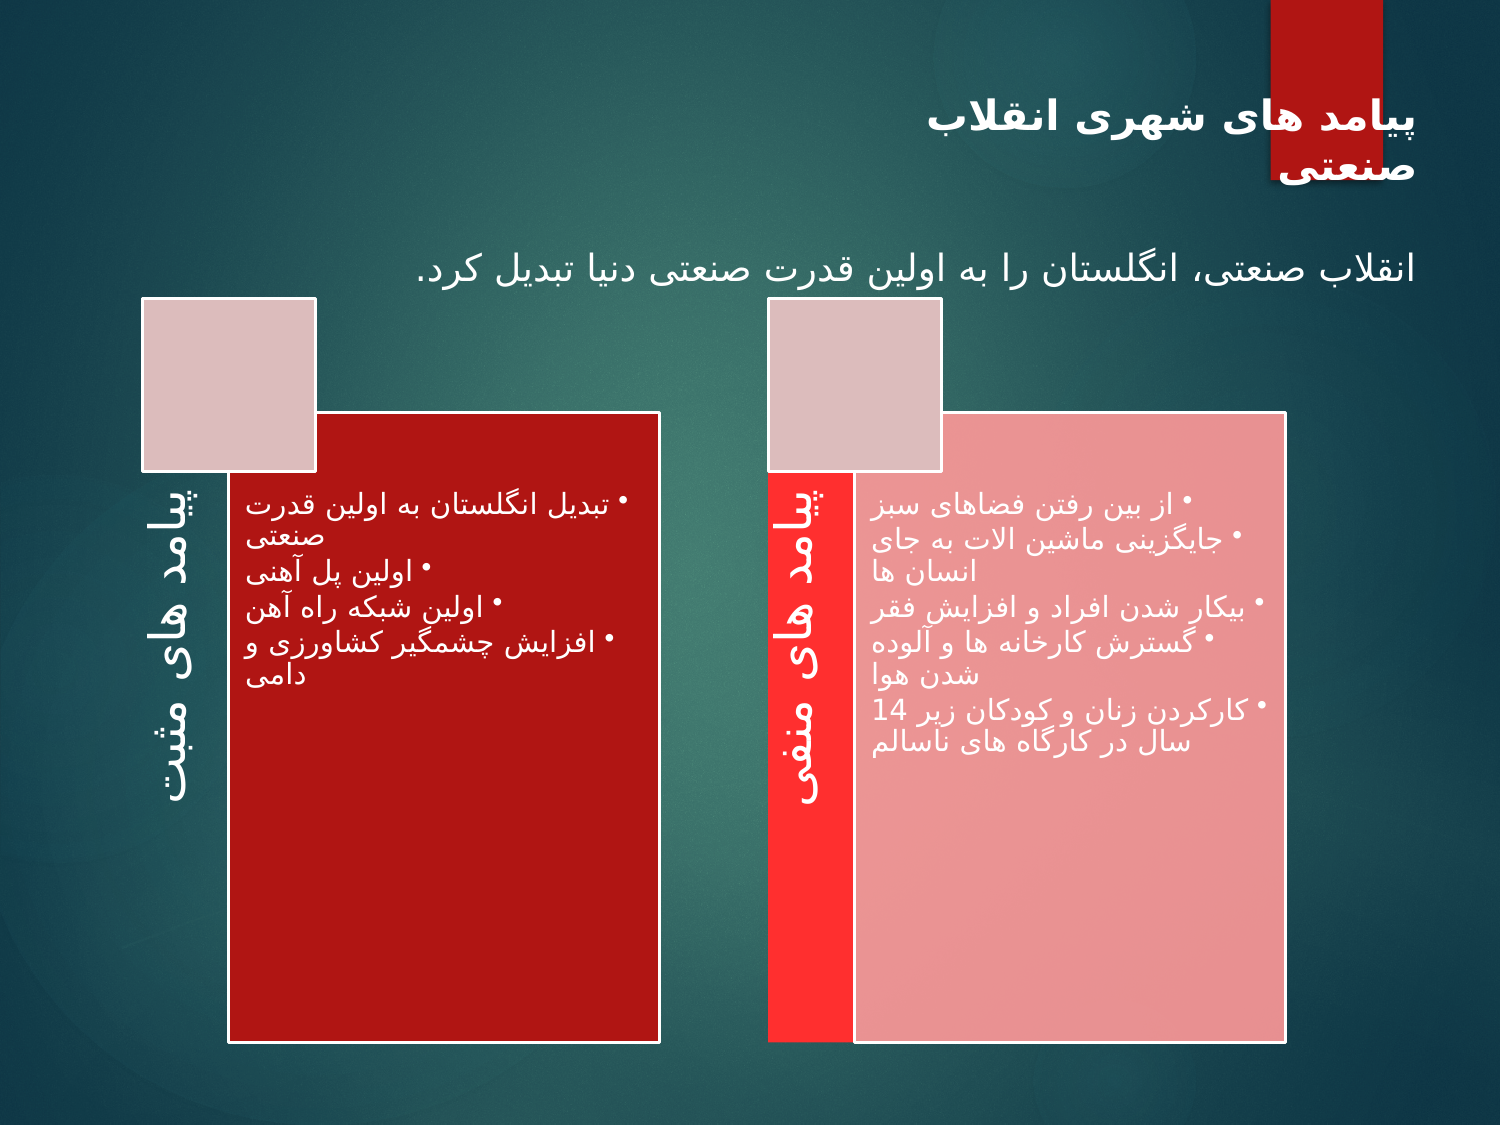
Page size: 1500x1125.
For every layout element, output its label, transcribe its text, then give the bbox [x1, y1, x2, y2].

text_box پیامد های شهری انقلاب صنعتی [852, 81, 1432, 197]
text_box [134, 266, 1293, 1075]
text_box انقلاب صنعتی، انگلستان را به اولین قدرت صنعتی دنیا تبدیل کرد. [371, 236, 1432, 297]
